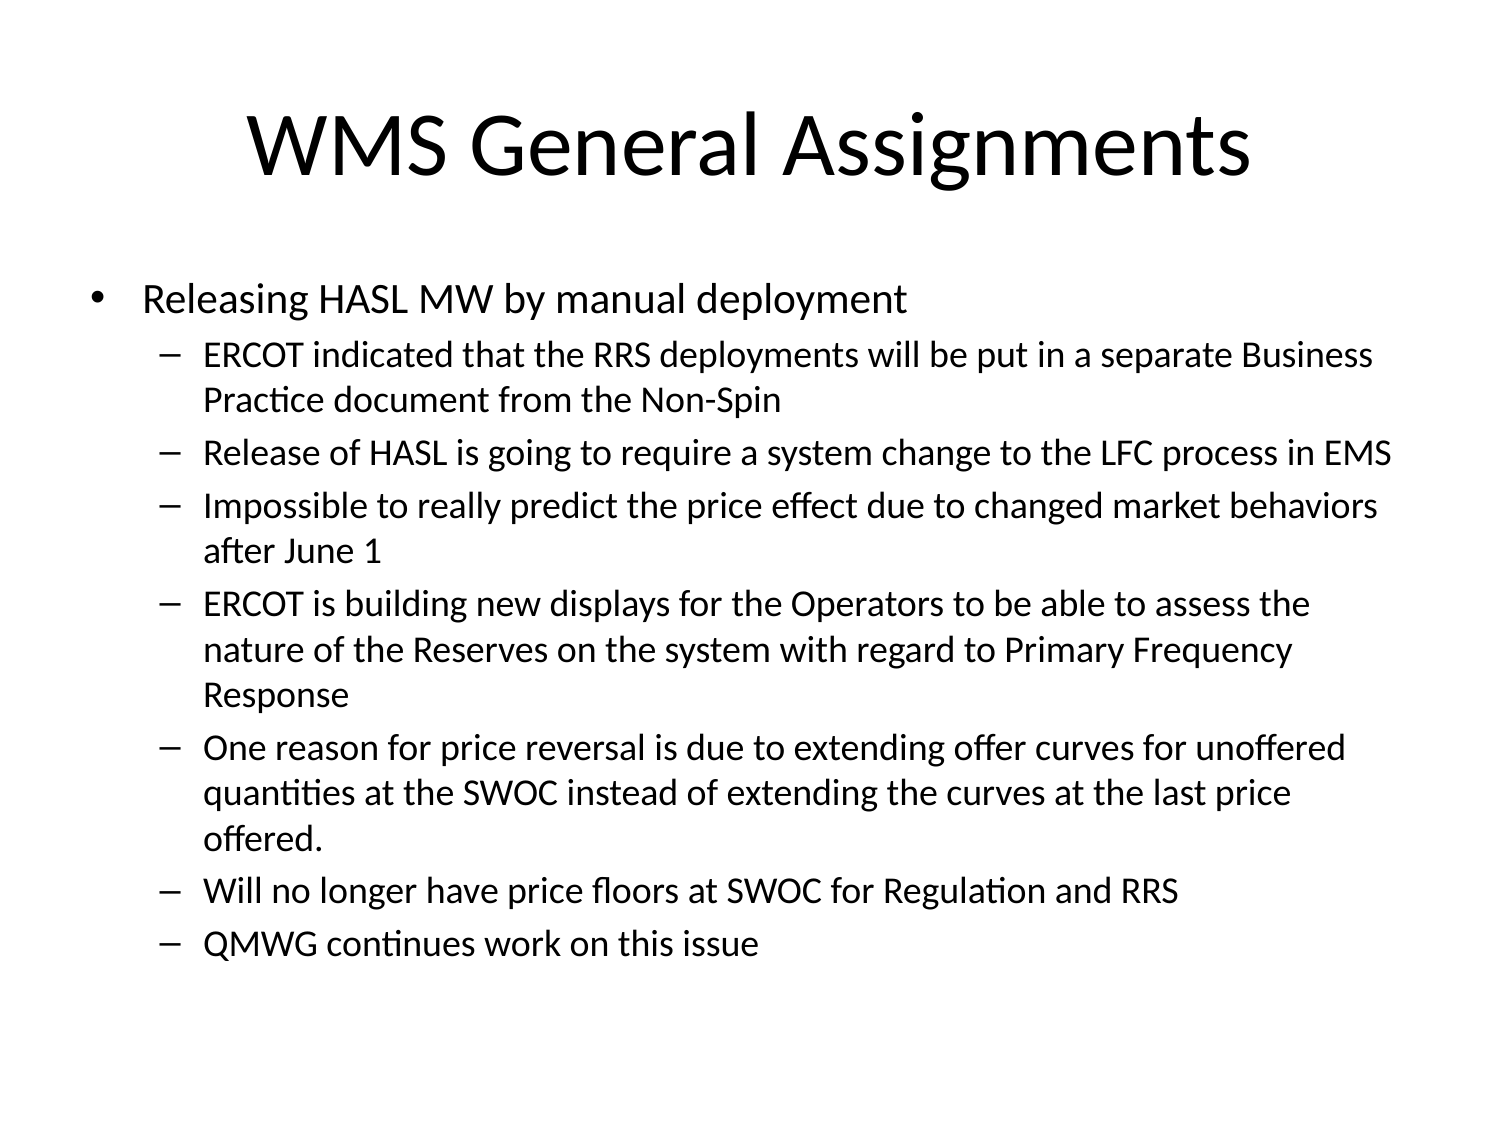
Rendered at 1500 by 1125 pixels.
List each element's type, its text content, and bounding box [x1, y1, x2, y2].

list Releasing HASL MW by manual deployment ERCOT indicated that the RRS deployments will be put in a separate Business Practice document from the Non-Spin Release of HASL is going to require a system change to the LFC process in EMS Impossible to really predict the price effect due to changed market behaviors after June 1 ERCOT is building new displays for the Operators to be able to assess the nature of the Reserves on the system with regard to Primary Frequency Response One reason for price reversal is due to extending offer curves for unoffered quantities at the SWOC instead of extending the curves at the last price offered. Will no longer have price floors at SWOC for Regulation and RRS QMWG continues work on this issue [75, 262, 1425, 1005]
title WMS General Assignments [75, 45, 1425, 233]
